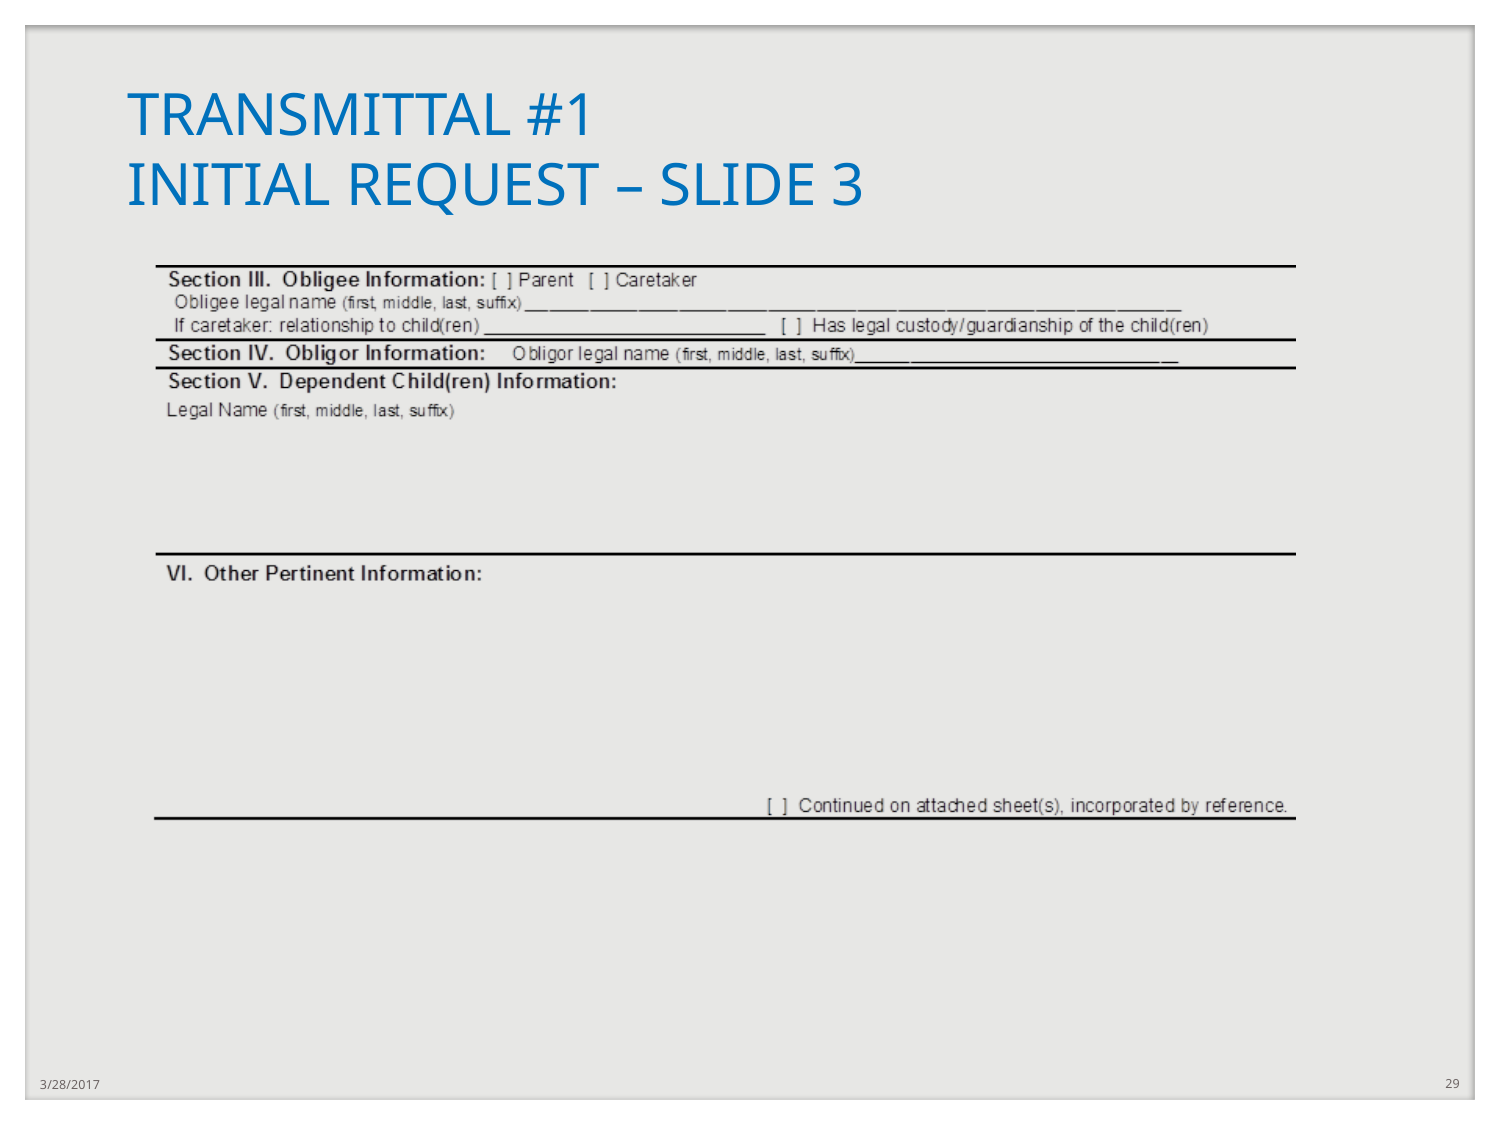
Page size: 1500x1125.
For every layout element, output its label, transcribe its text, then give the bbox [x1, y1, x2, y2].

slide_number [24, 1069, 375, 1100]
slide_number 29 [1125, 1069, 1475, 1100]
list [87, 265, 1296, 851]
title Transmittal #1 Initial Request – Slide 3 [112, 68, 1375, 225]
